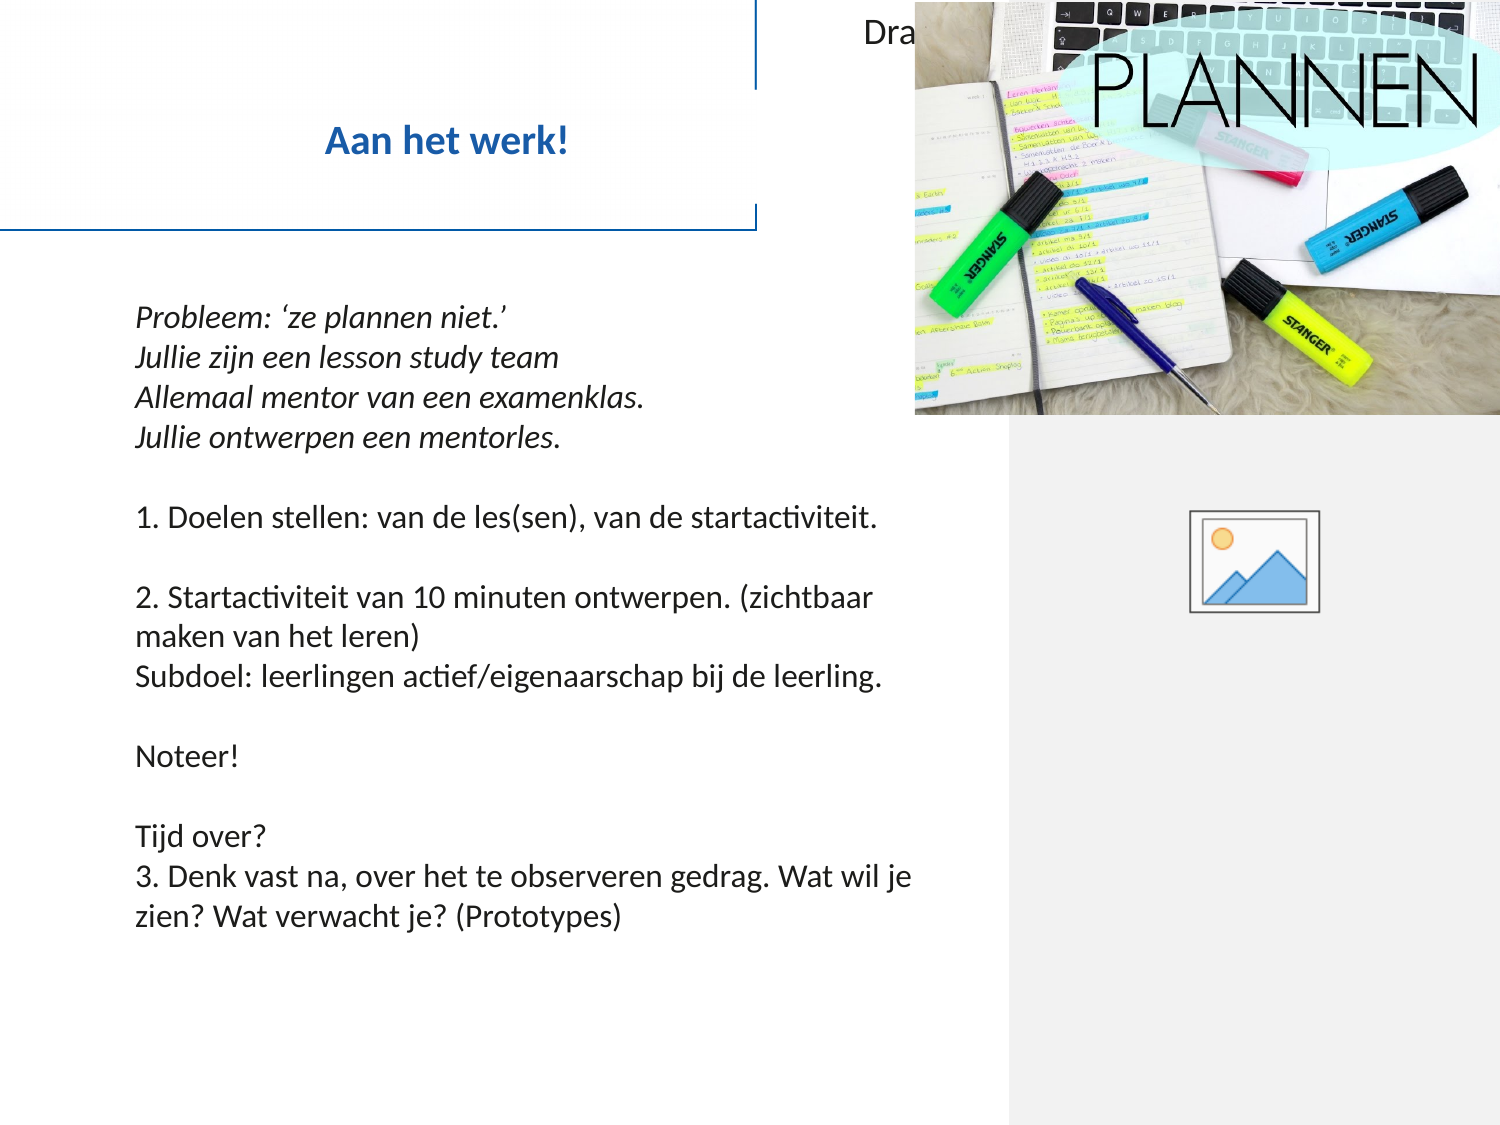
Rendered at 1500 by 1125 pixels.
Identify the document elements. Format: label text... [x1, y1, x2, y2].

picture [0, 0, 757, 231]
picture [914, 0, 1500, 1125]
list Probleem: ‘ze plannen niet.’ Jullie zijn een lesson study team Allemaal mentor van een examenklas. Jullie ontwerpen een mentorles. 1. Doelen stellen: van de les(sen), van de startactiviteit. 2. Startactiviteit van 10 minuten ontwerpen. (zichtbaar maken van het leren) Subdoel: leerlingen actief/eigenaarschap bij de leerling. Noteer! Tijd over? 3. Denk vast na, over het te observeren gedrag. Wat wil je zien? Wat verwacht je? (Prototypes) [135, 295, 954, 1002]
title Aan het werk! [324, 112, 914, 169]
